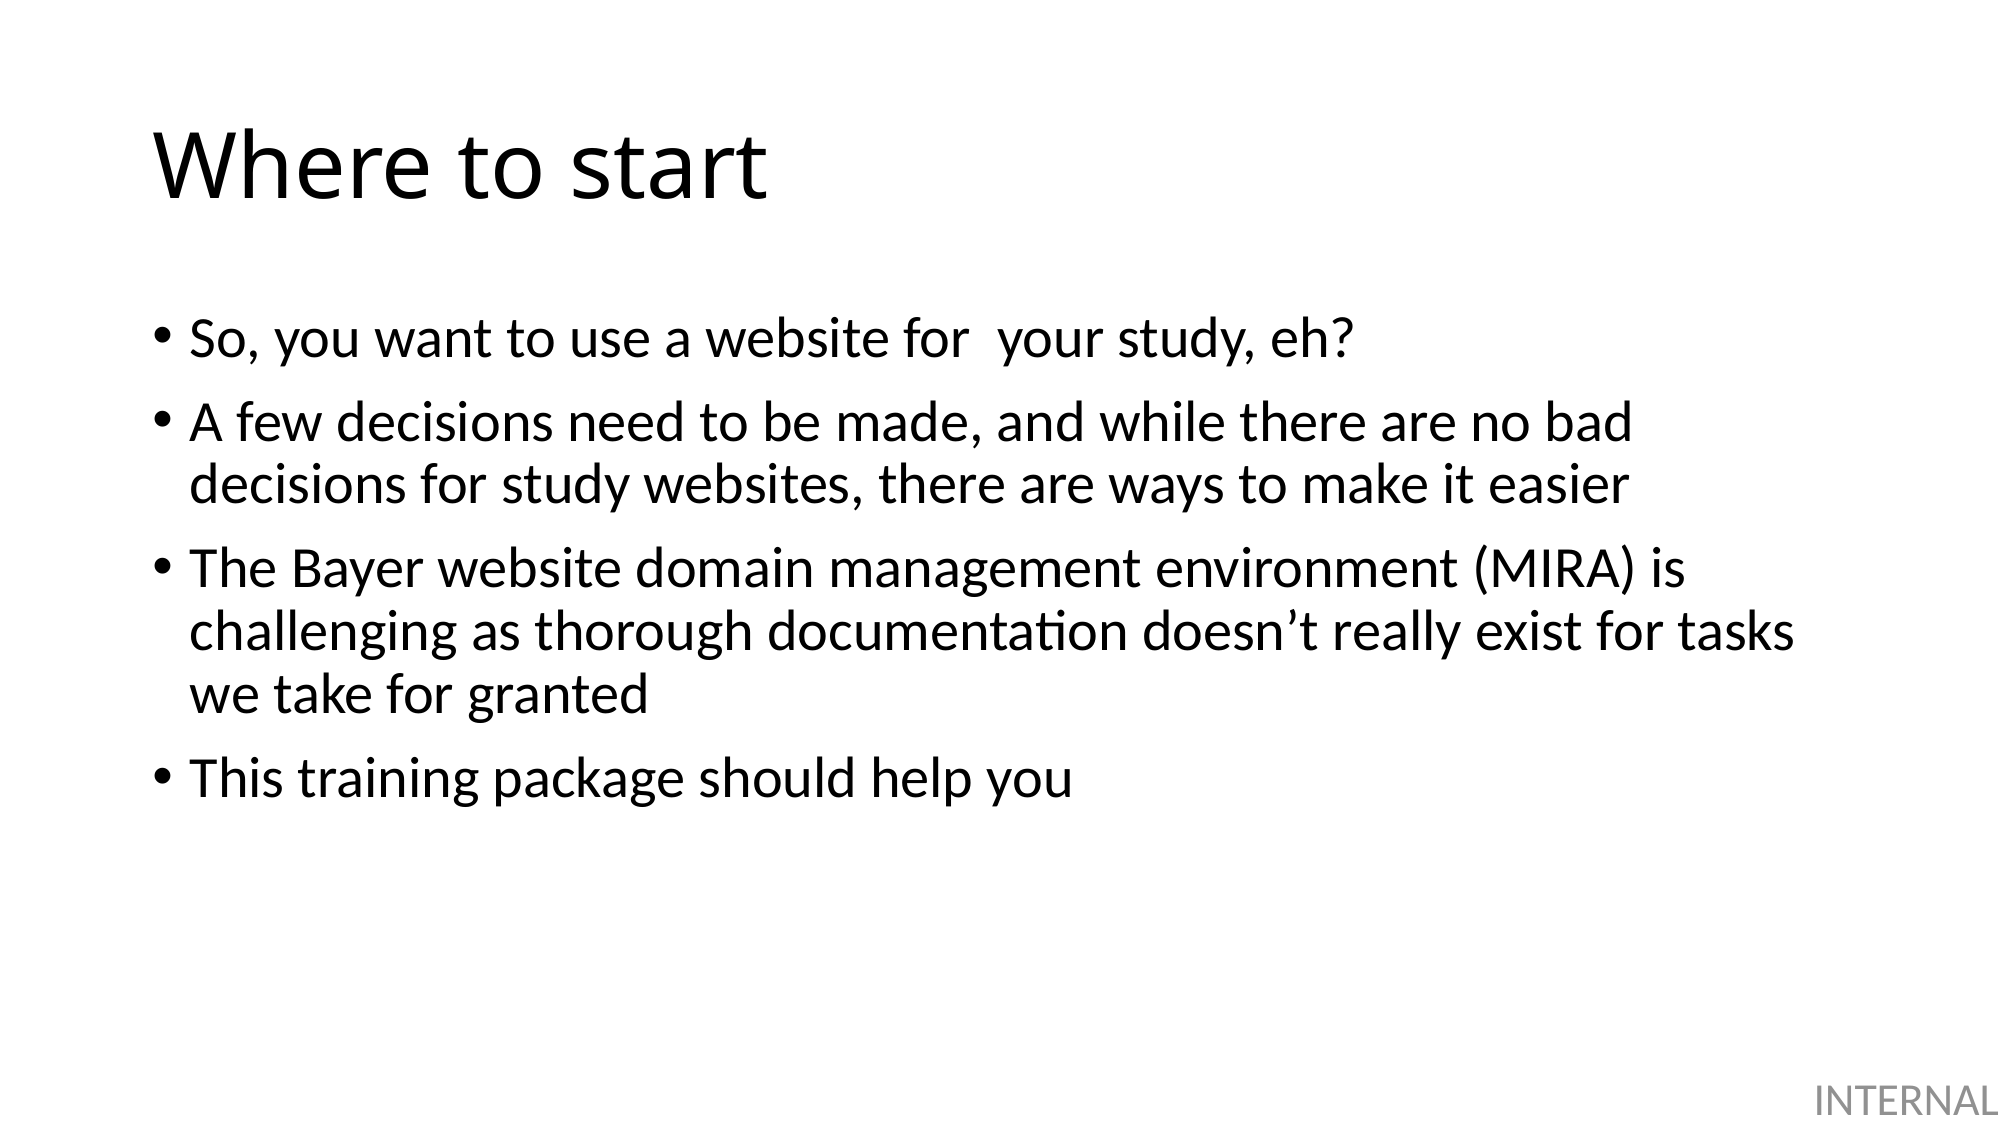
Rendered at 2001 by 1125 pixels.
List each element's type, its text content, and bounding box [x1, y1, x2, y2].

title Where to start [137, 59, 1863, 278]
list So, you want to use a website for your study, eh? A few decisions need to be made, and while there are no bad decisions for study websites, there are ways to make it easier The Bayer website domain management environment (MIRA) is challenging as thorough documentation doesn’t really exist for tasks we take for granted This training package should help you [137, 299, 1863, 1014]
